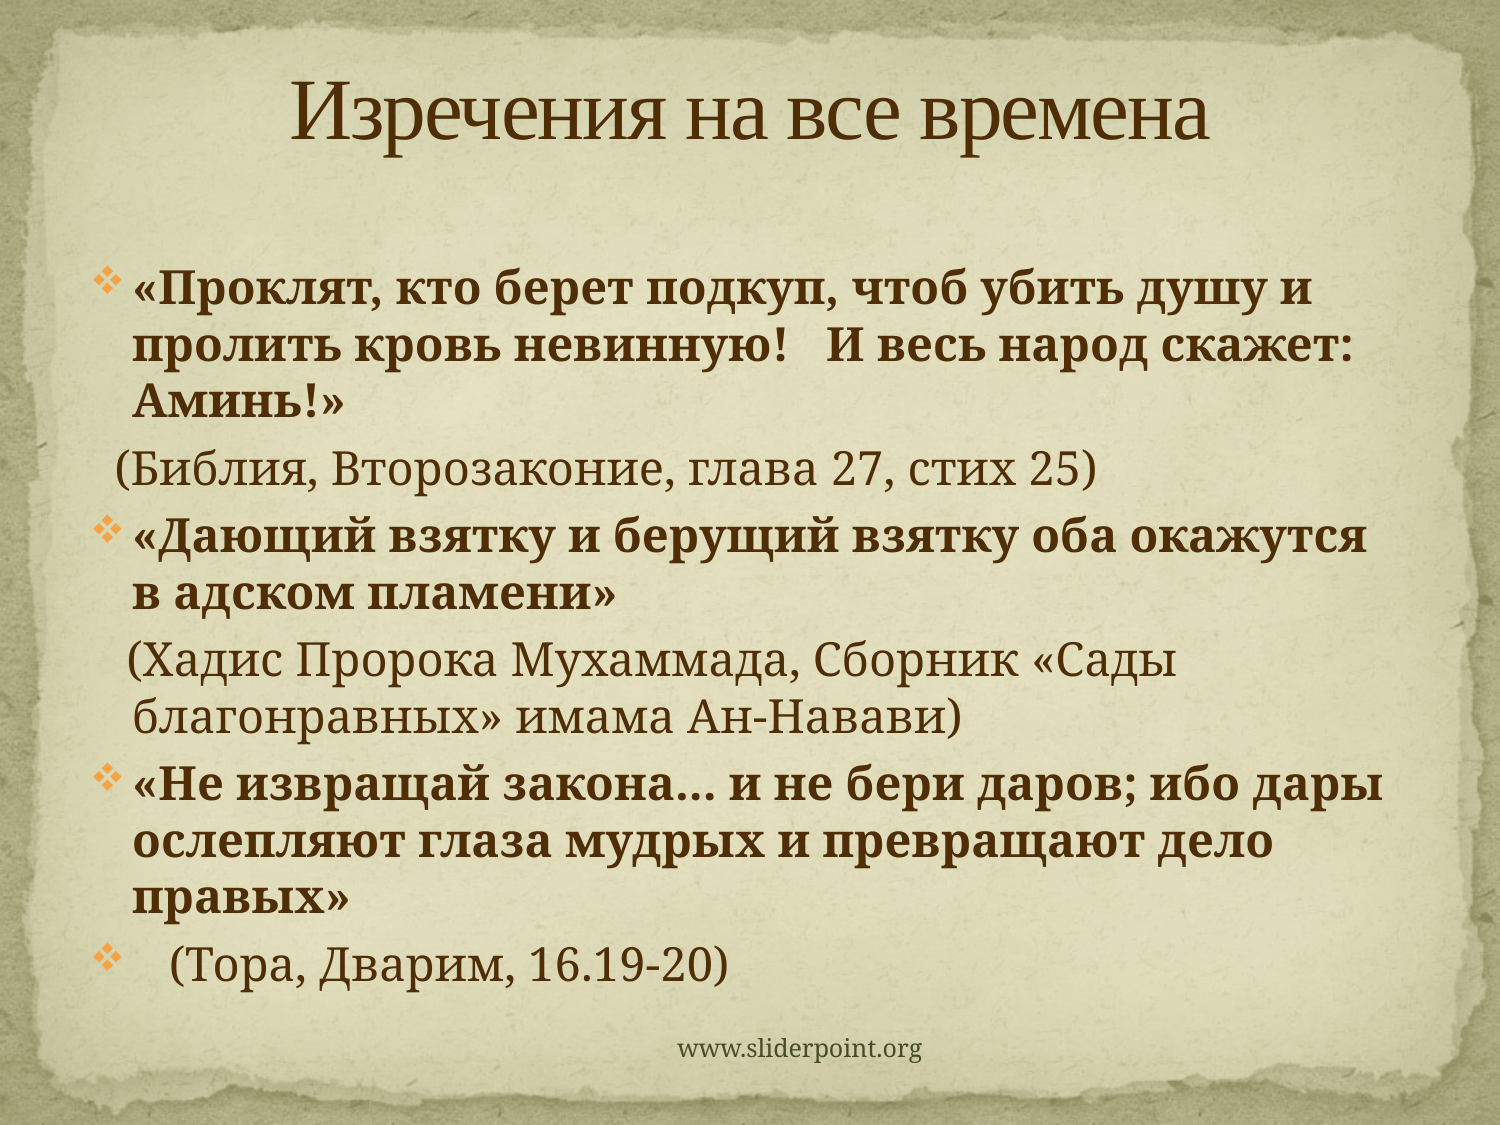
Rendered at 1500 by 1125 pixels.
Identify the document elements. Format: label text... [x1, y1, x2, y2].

footer www.sliderpoint.org [350, 1017, 938, 1081]
title Изречения на все времена [74, 35, 1425, 165]
list «Проклят, кто берет подкуп, чтоб убить душу и пролить кровь невинную! И весь народ скажет: Аминь!» (Библия, Второзаконие, глава 27, стих 25) «Дающий взятку и берущий взятку оба окажутся в адском пламени» (Хадис Пророка Мухаммада, Сборник «Сады благонравных» имама Ан-Навави) «Не извращай закона... и не бери даров; ибо дары ослепляют глаза мудрых и превращают дело правых» (Тора, Дварим, 16.19-20) [75, 249, 1425, 1000]
